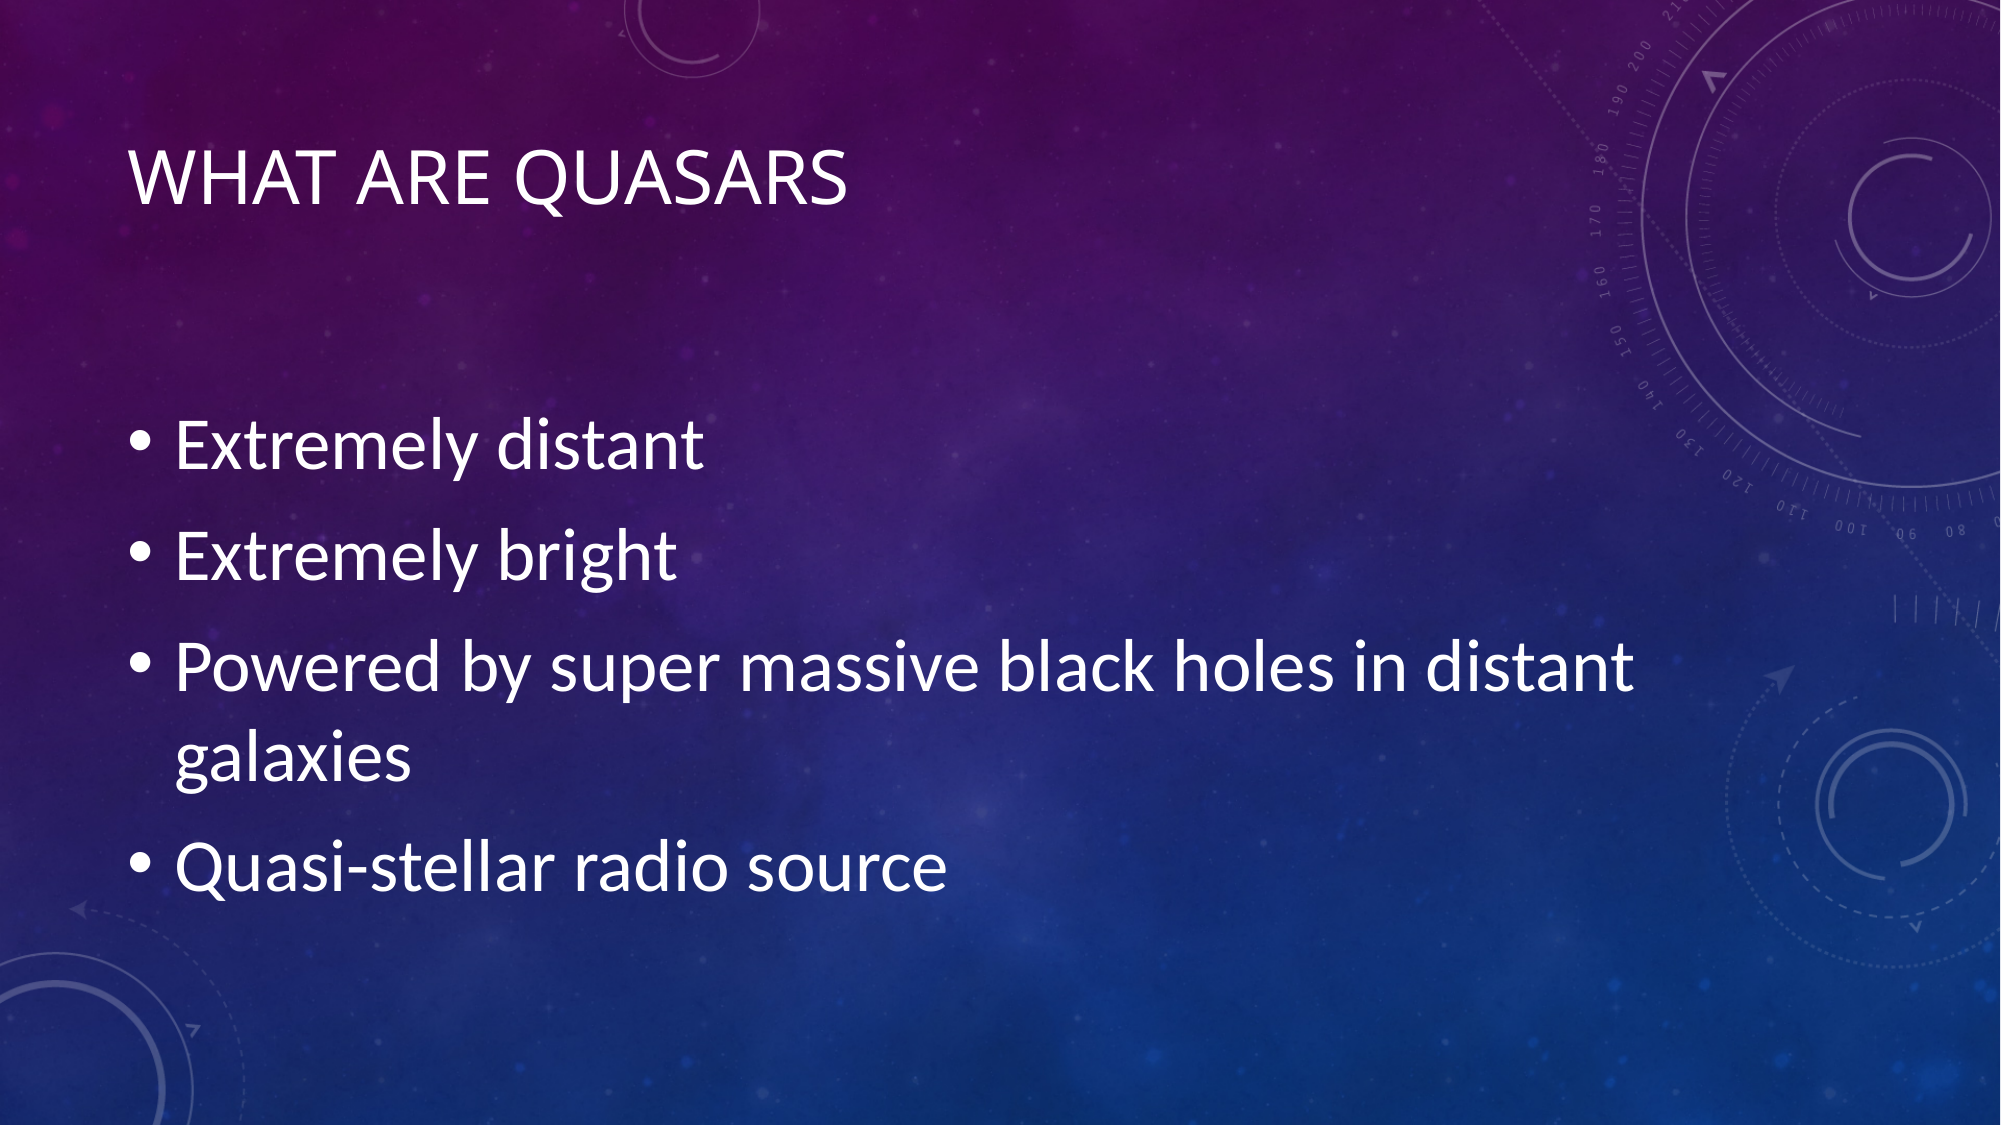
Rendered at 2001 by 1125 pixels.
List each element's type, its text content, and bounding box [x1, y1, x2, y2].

title What are quasars [112, 99, 1775, 339]
picture [0, 0, 2001, 1125]
list Extremely distant Extremely bright Powered by super massive black holes in distant galaxies Quasi-stellar radio source [112, 351, 1775, 950]
